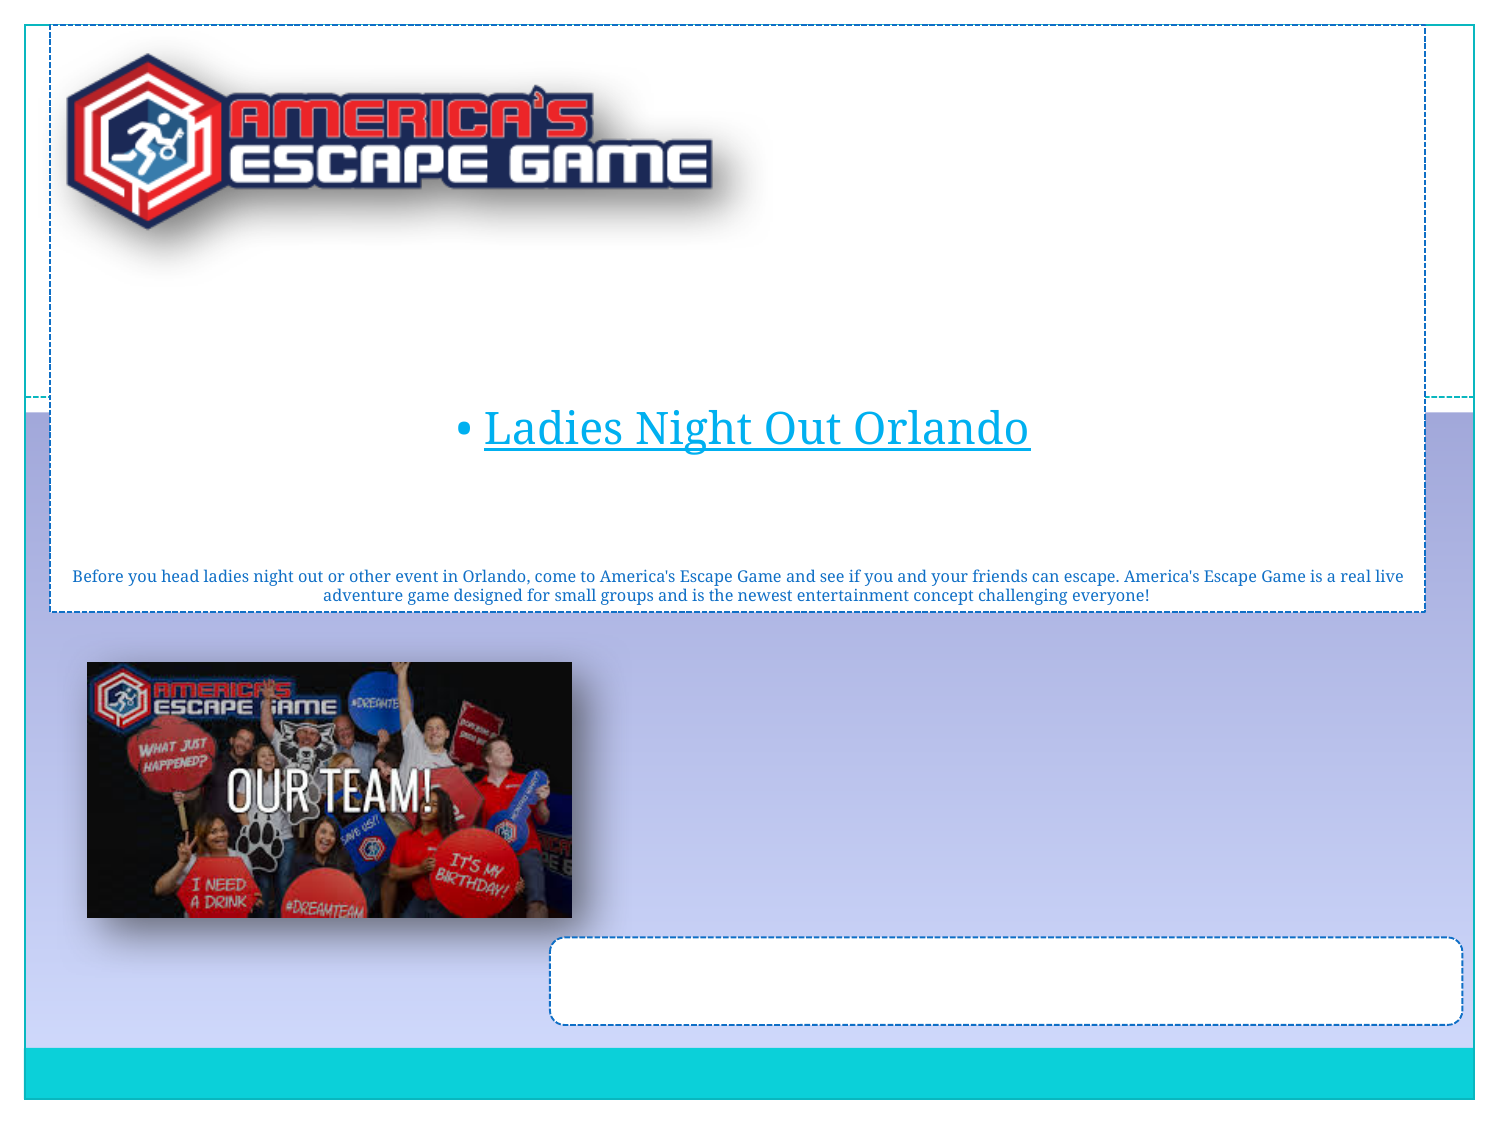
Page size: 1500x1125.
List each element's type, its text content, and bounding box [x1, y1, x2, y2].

title • Ladies Night Out Orlando Before you head ladies night out or other event in Orlando, come to America's Escape Game and see if you and your friends can escape. America's Escape Game is a real live adventure game designed for small groups and is the newest entertainment concept challenging everyone! [49, 24, 1426, 613]
picture [87, 662, 573, 918]
text_box Website: - http://americasescapegame.com [548, 936, 1464, 1026]
picture [62, 49, 716, 232]
